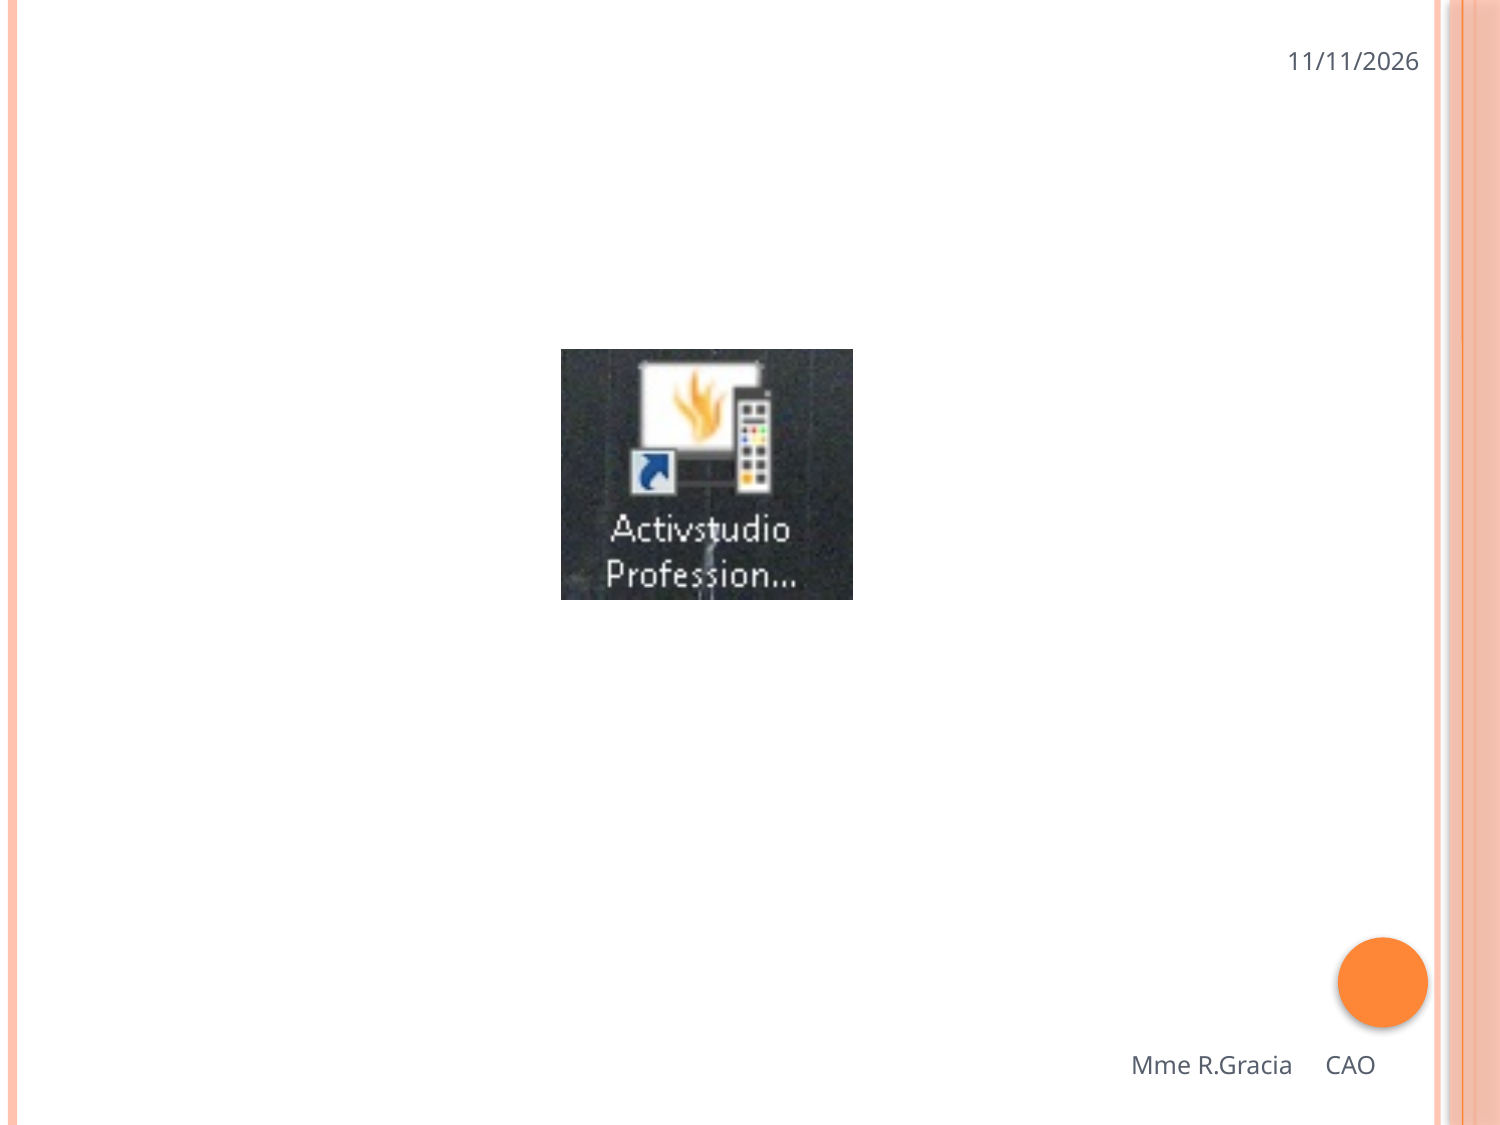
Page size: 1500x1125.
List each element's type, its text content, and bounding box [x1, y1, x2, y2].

footer Mme R.Gracia CAO [1116, 1035, 1436, 1095]
picture [560, 349, 854, 601]
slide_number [1104, 30, 1435, 94]
